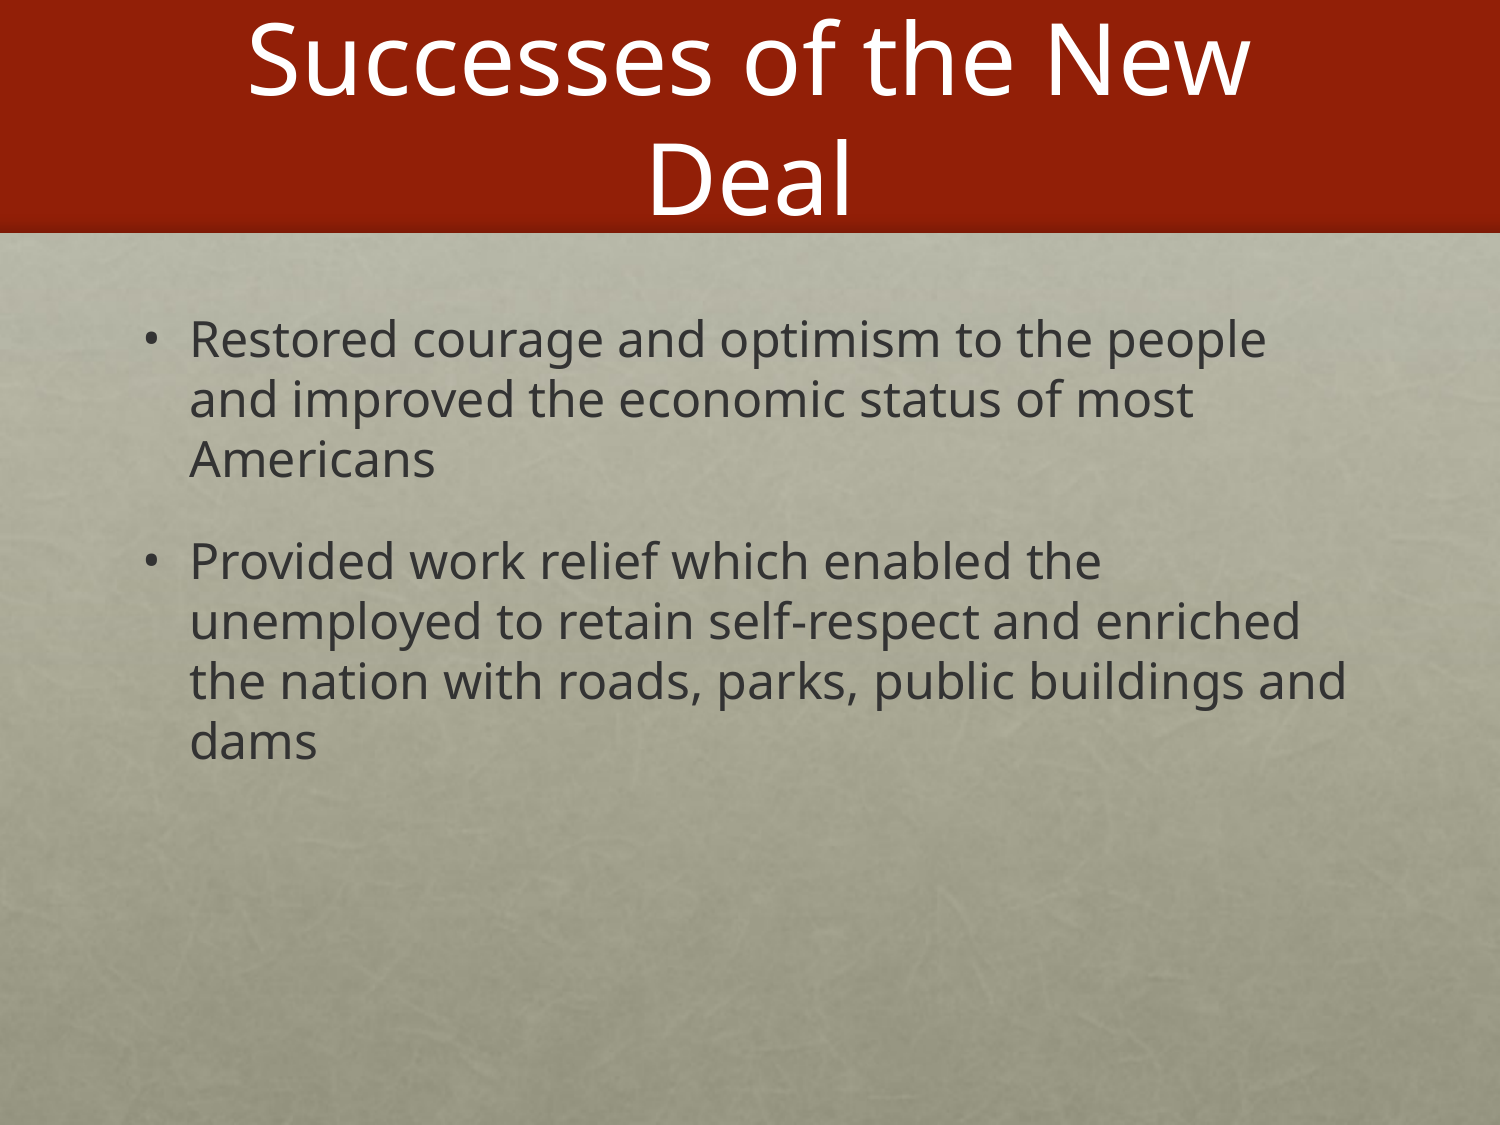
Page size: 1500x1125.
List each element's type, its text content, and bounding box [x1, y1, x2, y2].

list Restored courage and optimism to the people and improved the economic status of most Americans Provided work relief which enabled the unemployed to retain self-respect and enriched the nation with roads, parks, public buildings and dams [127, 299, 1372, 1005]
picture [0, 214, 1500, 1125]
title Successes of the New Deal [127, 10, 1372, 221]
